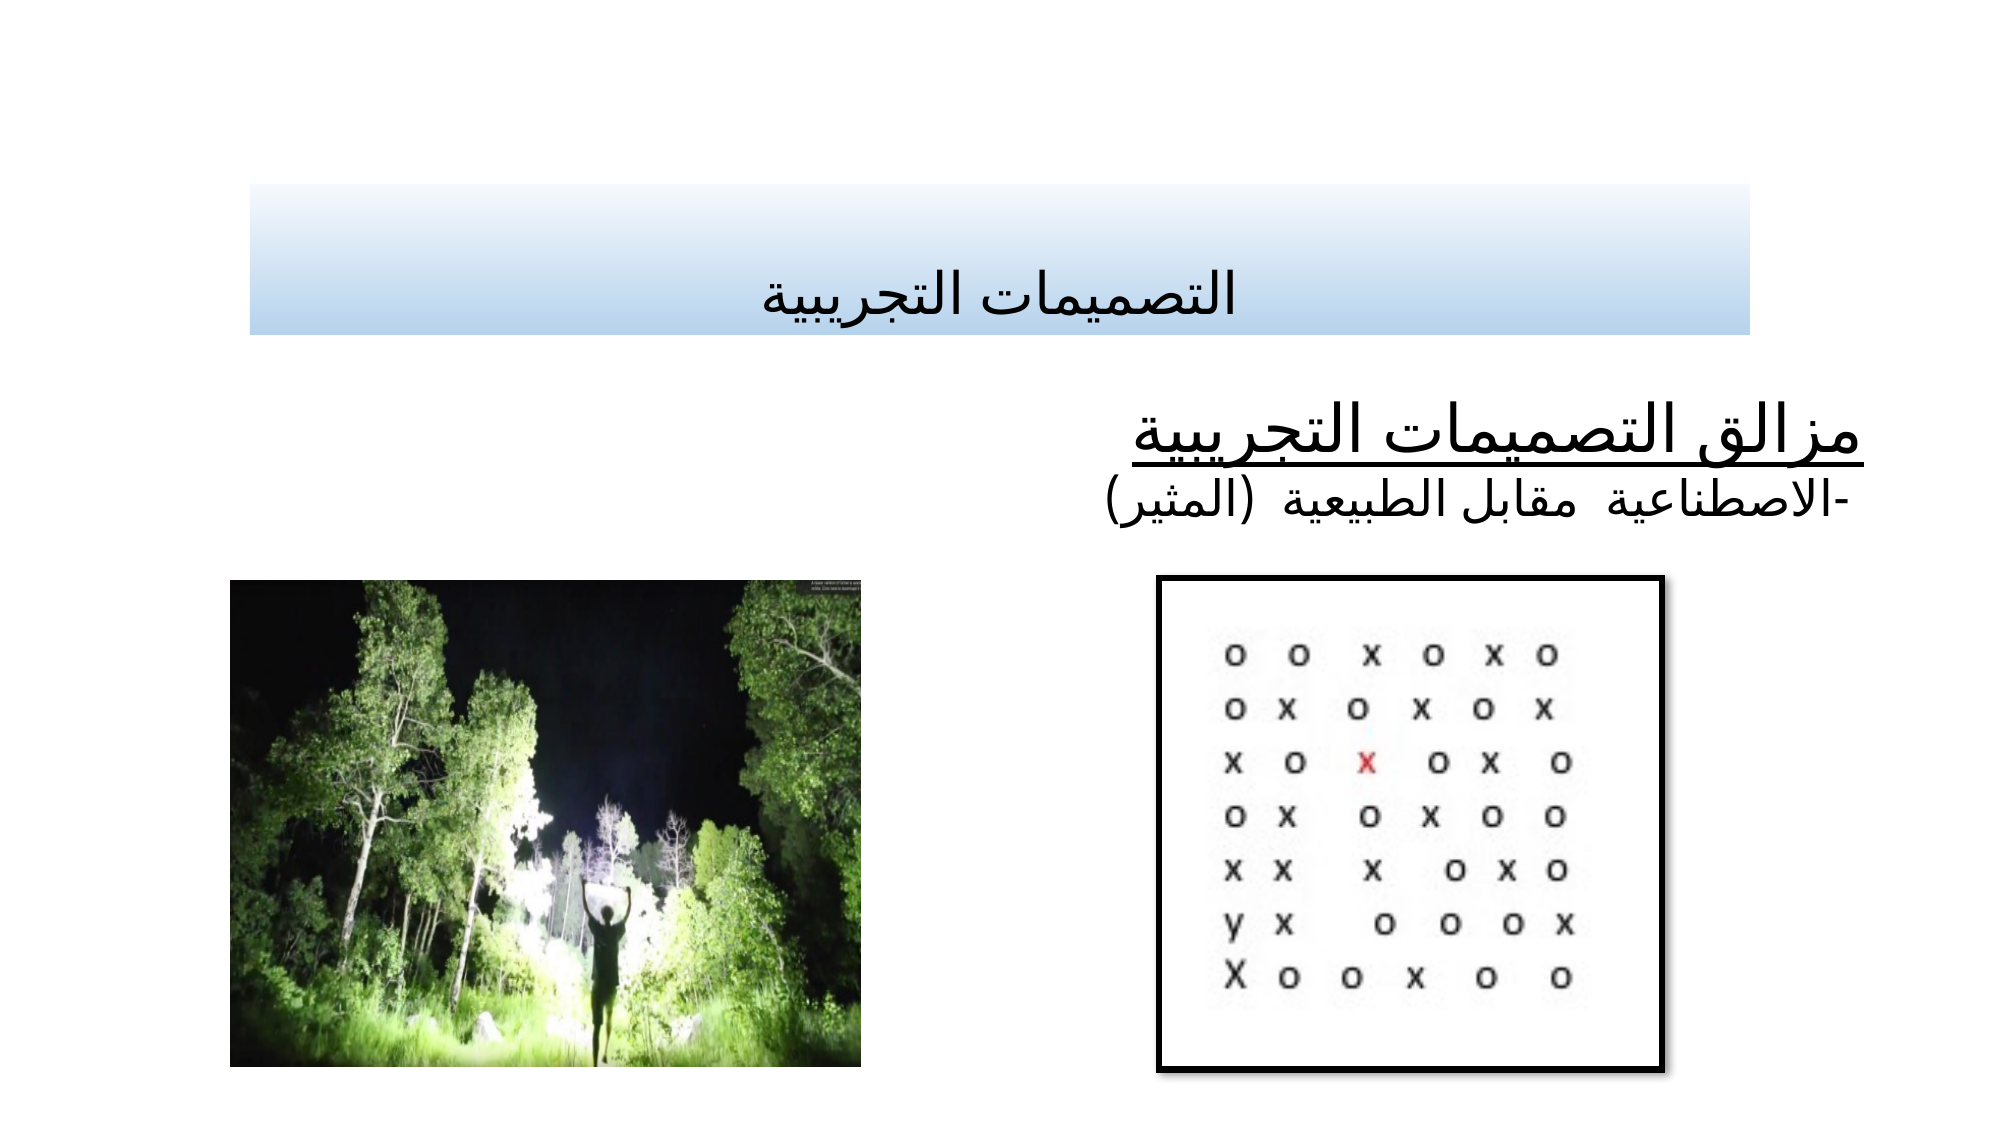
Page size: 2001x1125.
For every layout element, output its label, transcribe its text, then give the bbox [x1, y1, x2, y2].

picture [230, 580, 861, 1067]
subtitle مزالق التصميمات التجريبية -الاصطناعية مقابل الطبيعية (المثير) [121, 378, 1879, 1100]
picture [1161, 580, 1660, 1067]
title التصميمات التجريبية [249, 184, 1750, 335]
